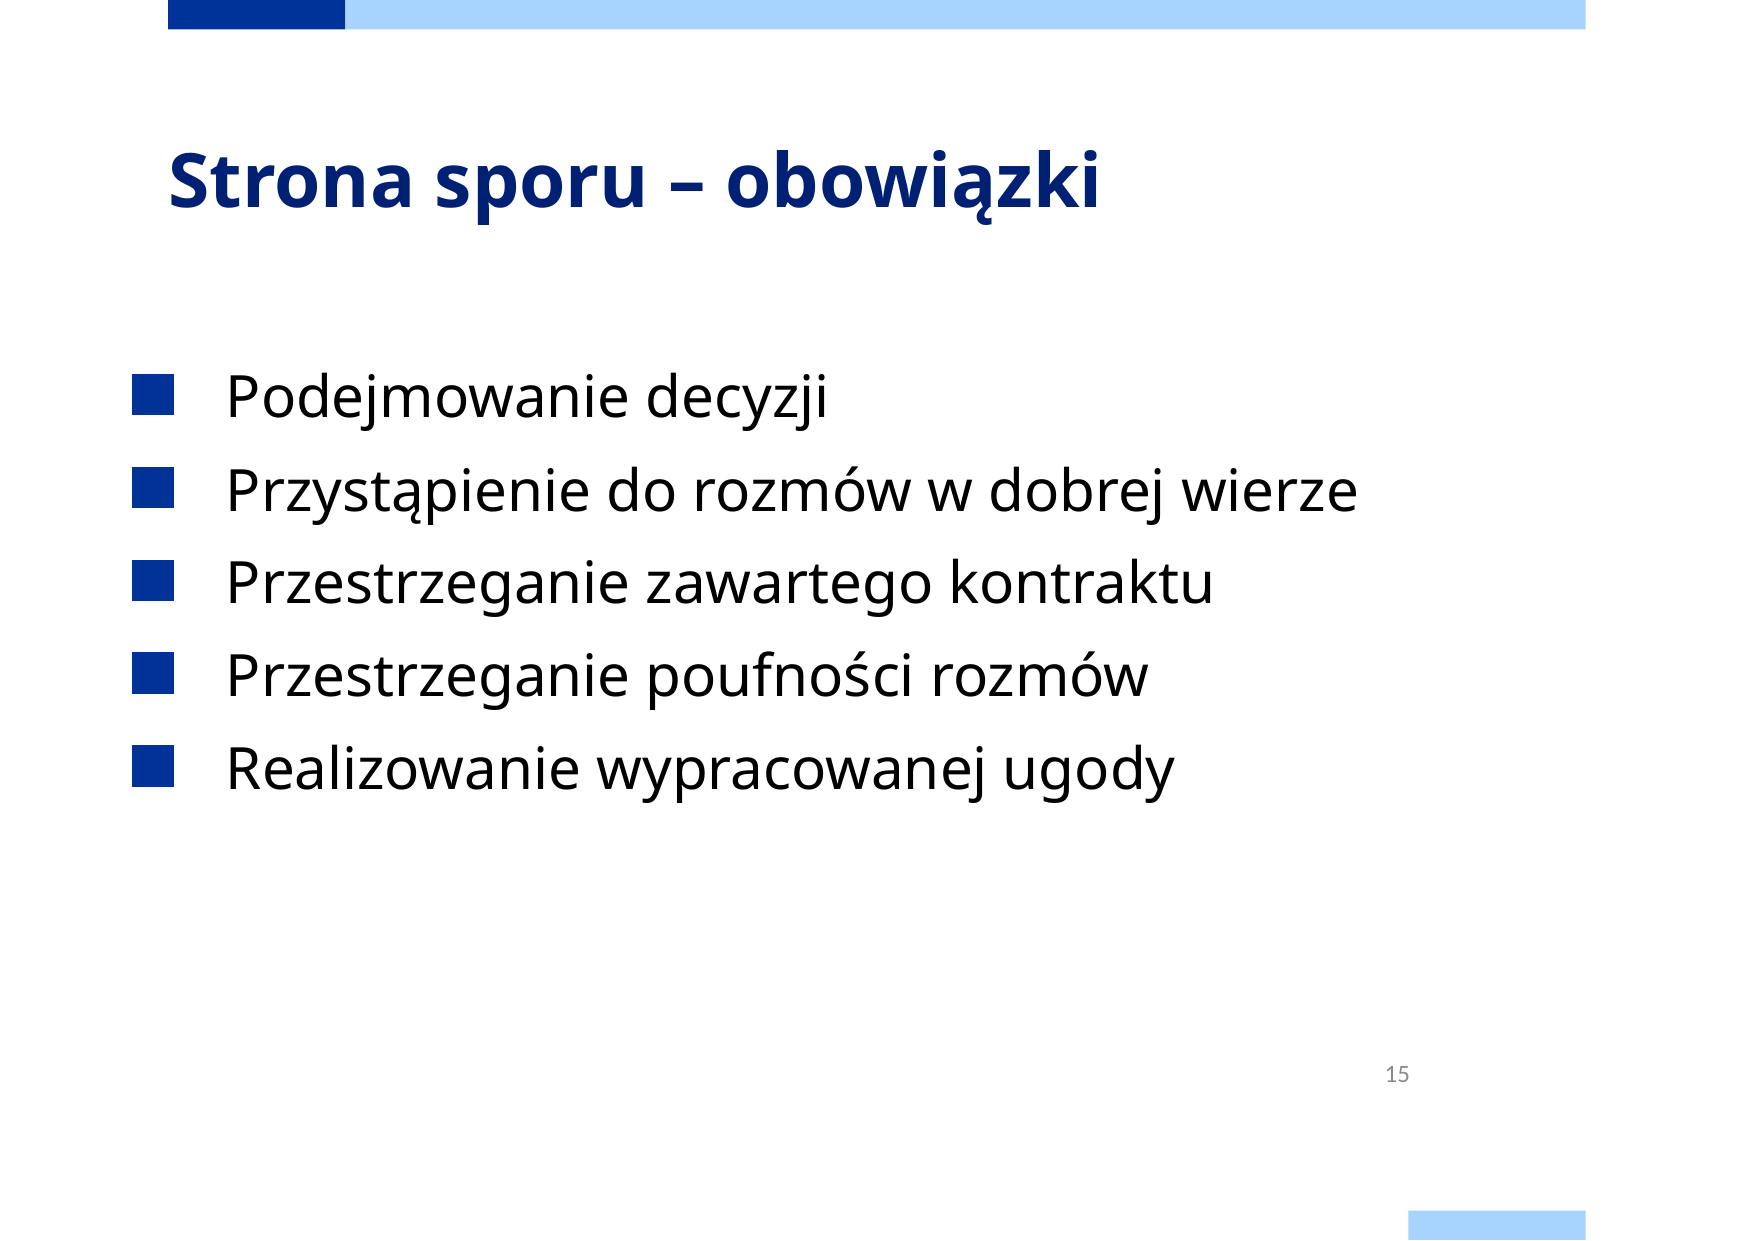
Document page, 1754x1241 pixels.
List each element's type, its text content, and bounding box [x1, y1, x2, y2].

picture [132, 745, 174, 787]
list Podejmowanie decyzji Przystąpienie do rozmów w dobrej wierze Przestrzeganie zawartego kontraktu Przestrzeganie poufności rozmów Realizowanie wypracowanej ugody [132, 359, 1621, 1108]
picture [132, 467, 174, 508]
picture [132, 652, 174, 694]
slide_number 15 [1074, 1042, 1425, 1103]
title Strona sporu – obowiązki [168, 147, 1586, 325]
picture [132, 374, 174, 415]
picture [132, 560, 174, 601]
